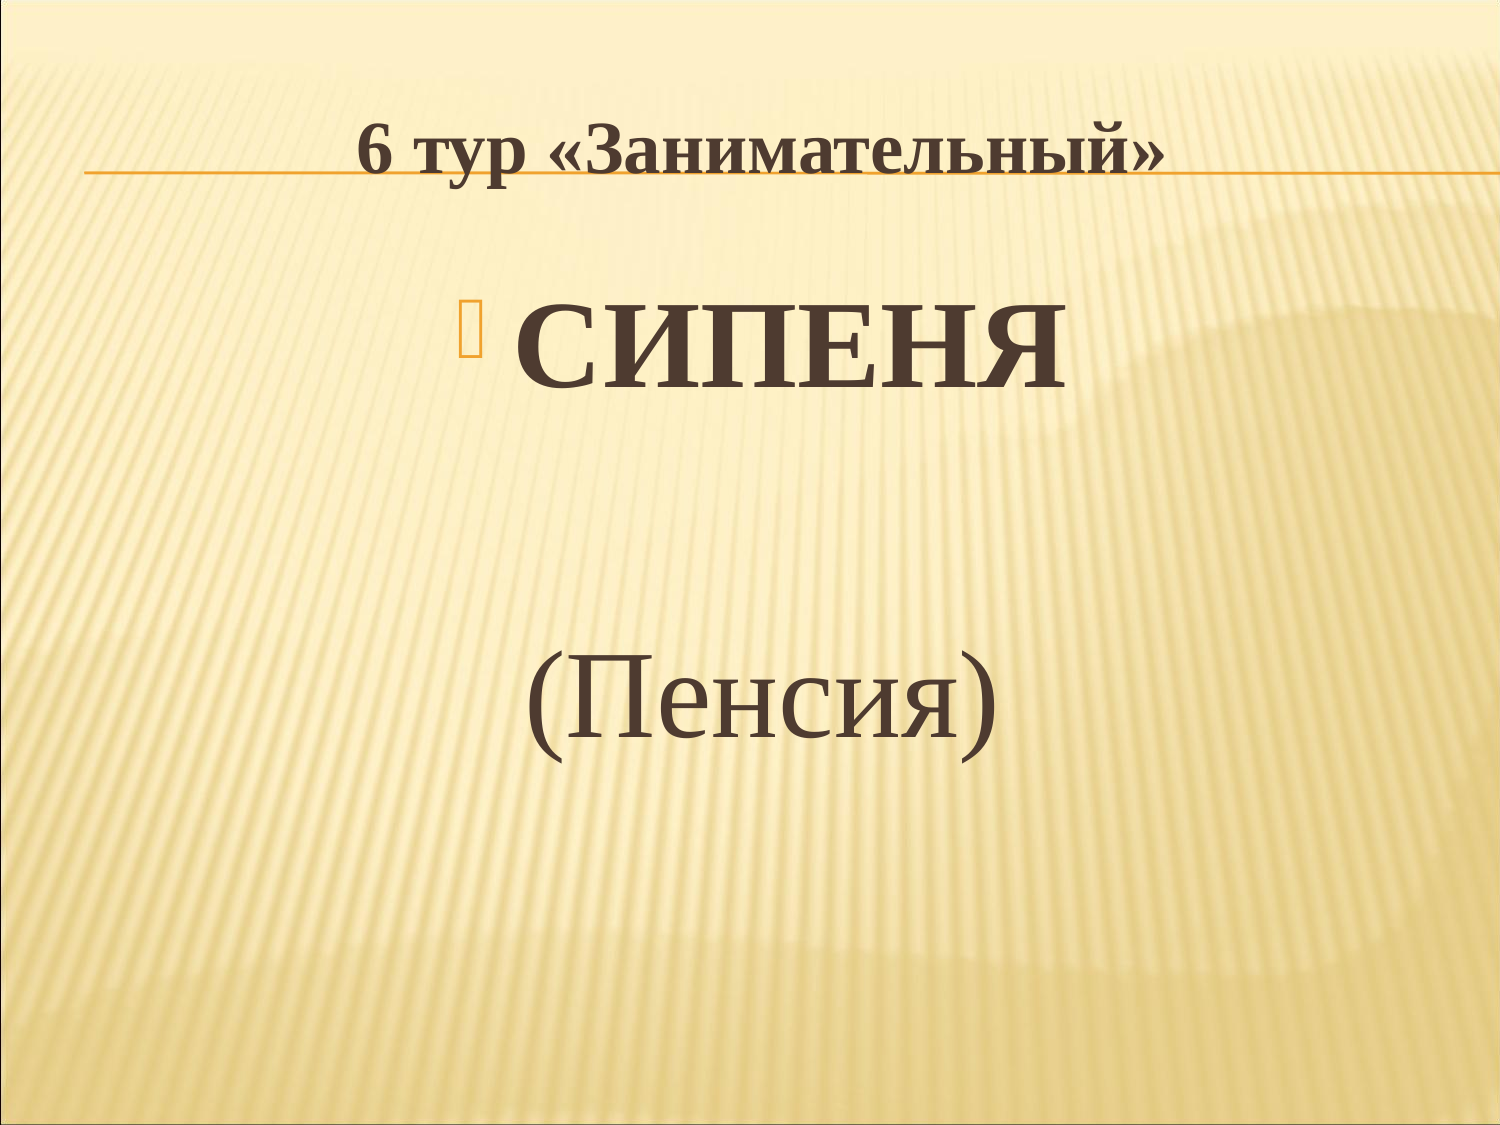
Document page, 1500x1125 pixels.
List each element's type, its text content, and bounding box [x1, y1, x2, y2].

picture [0, 0, 1500, 1125]
list СИПЕНЯ (Пенсия) [50, 254, 1475, 998]
title 6 тур «Занимательный» [50, 75, 1475, 213]
